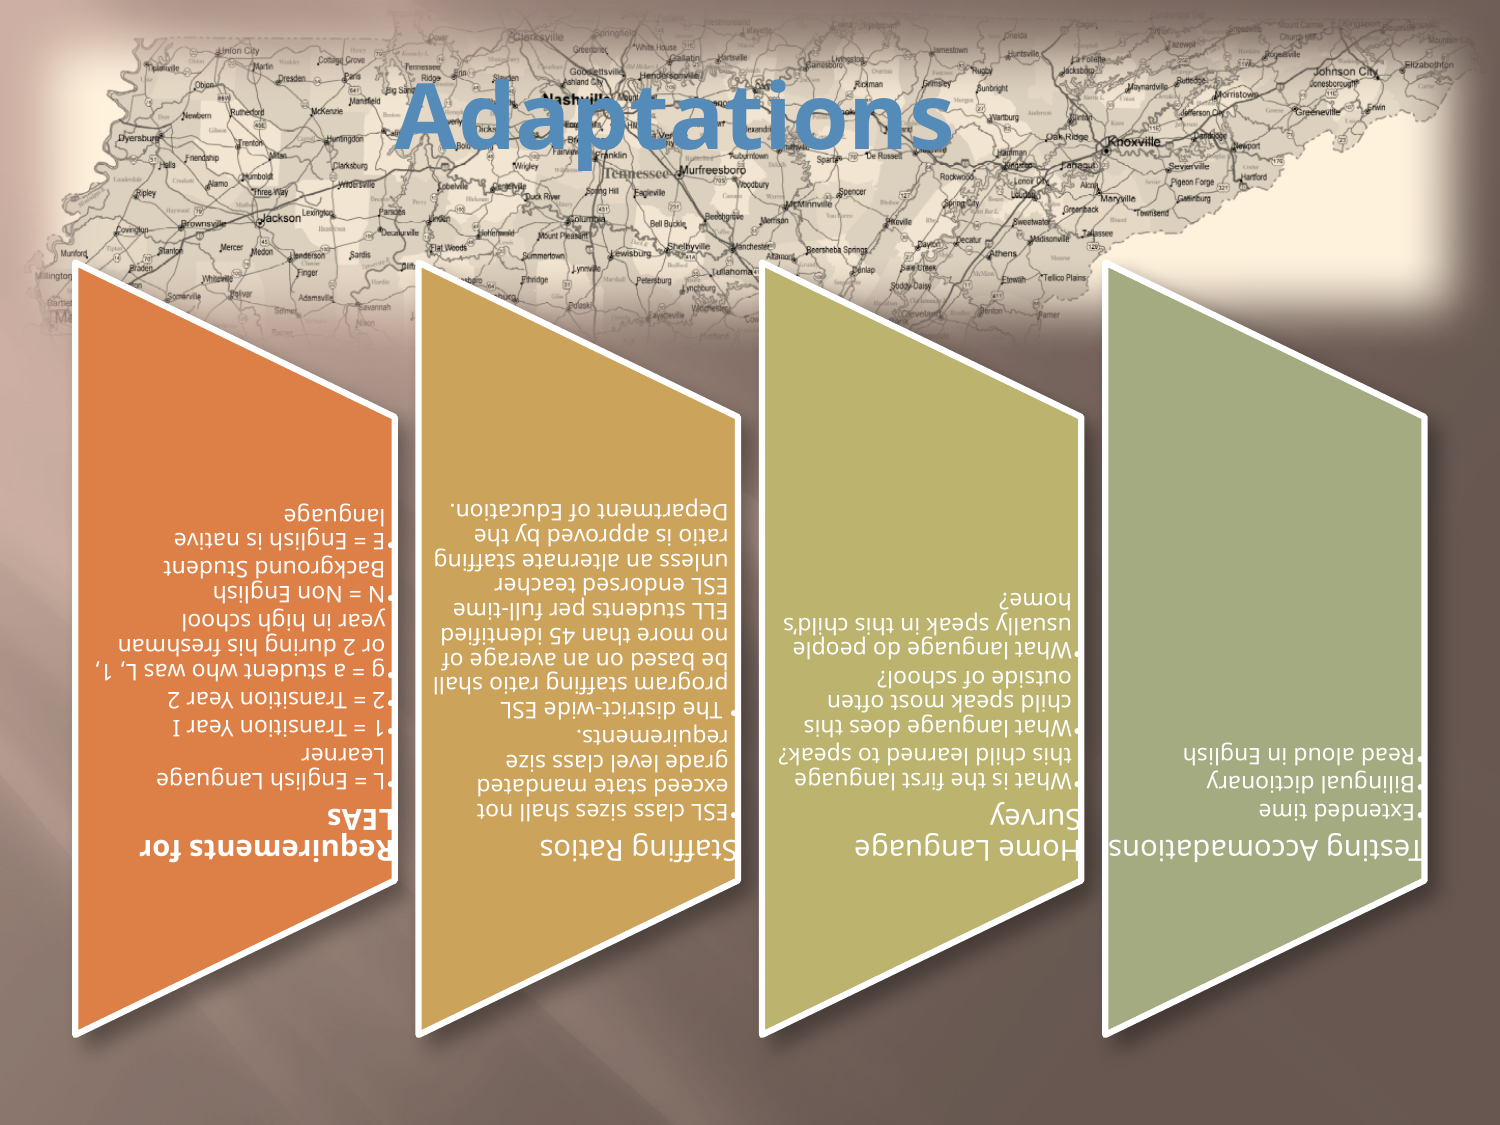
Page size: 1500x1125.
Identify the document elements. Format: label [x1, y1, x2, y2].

list [74, 262, 1426, 1036]
picture [0, 0, 1500, 358]
